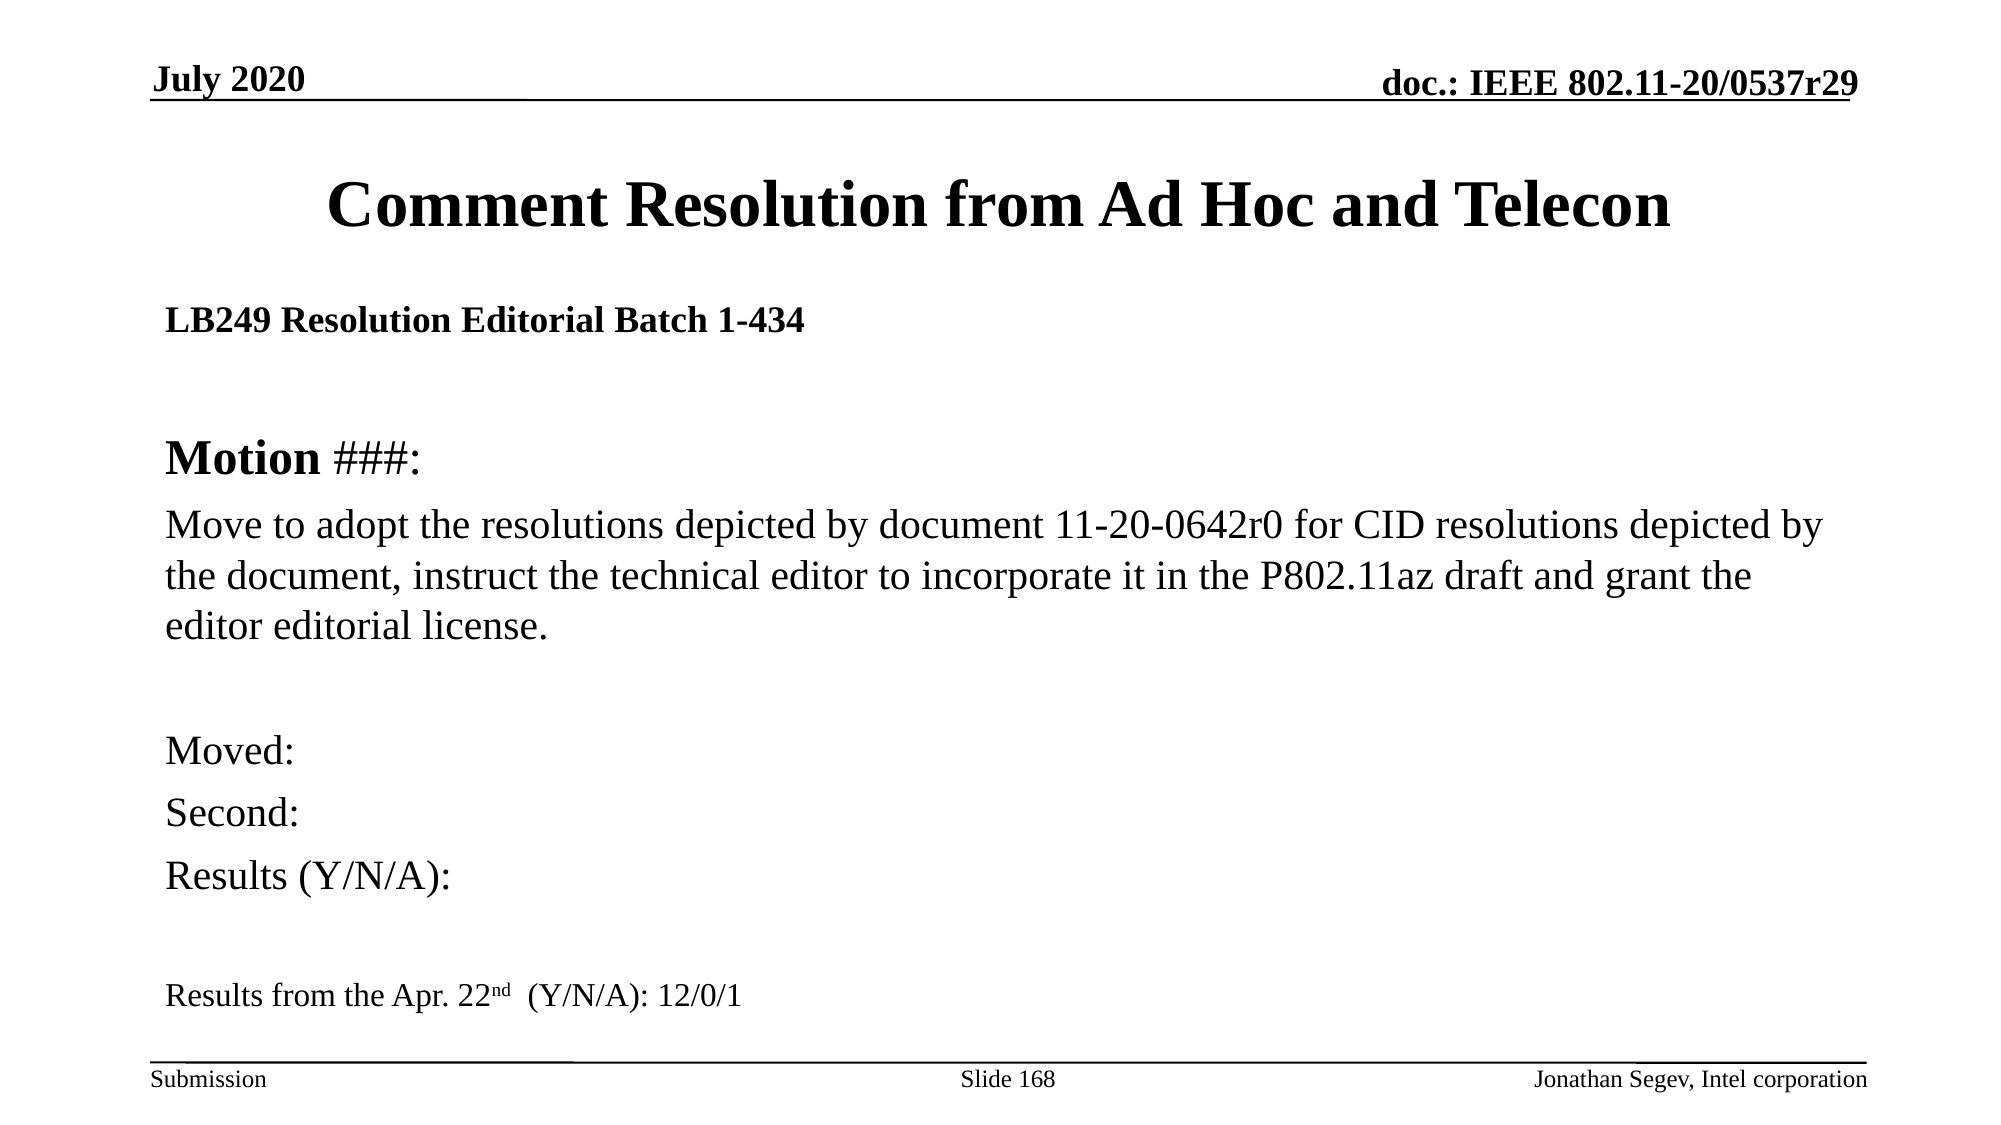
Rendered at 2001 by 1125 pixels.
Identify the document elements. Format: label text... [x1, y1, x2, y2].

footer Jonathan Segev, Intel corporation [1171, 1061, 1869, 1093]
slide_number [152, 54, 563, 100]
slide_number Slide 168 [950, 1061, 1067, 1123]
title Comment Resolution from Ad Hoc and Telecon [149, 112, 1850, 286]
list LB249 Resolution Editorial Batch 1-434 Motion ###: Move to adopt the resolutions depicted by document 11-20-0642r0 for CID resolutions depicted by the document, instruct the technical editor to incorporate it in the P802.11az draft and grant the editor editorial license. Moved: Second: Results (Y/N/A): Results from the Apr. 22nd (Y/N/A): 12/0/1 [149, 286, 1850, 1000]
